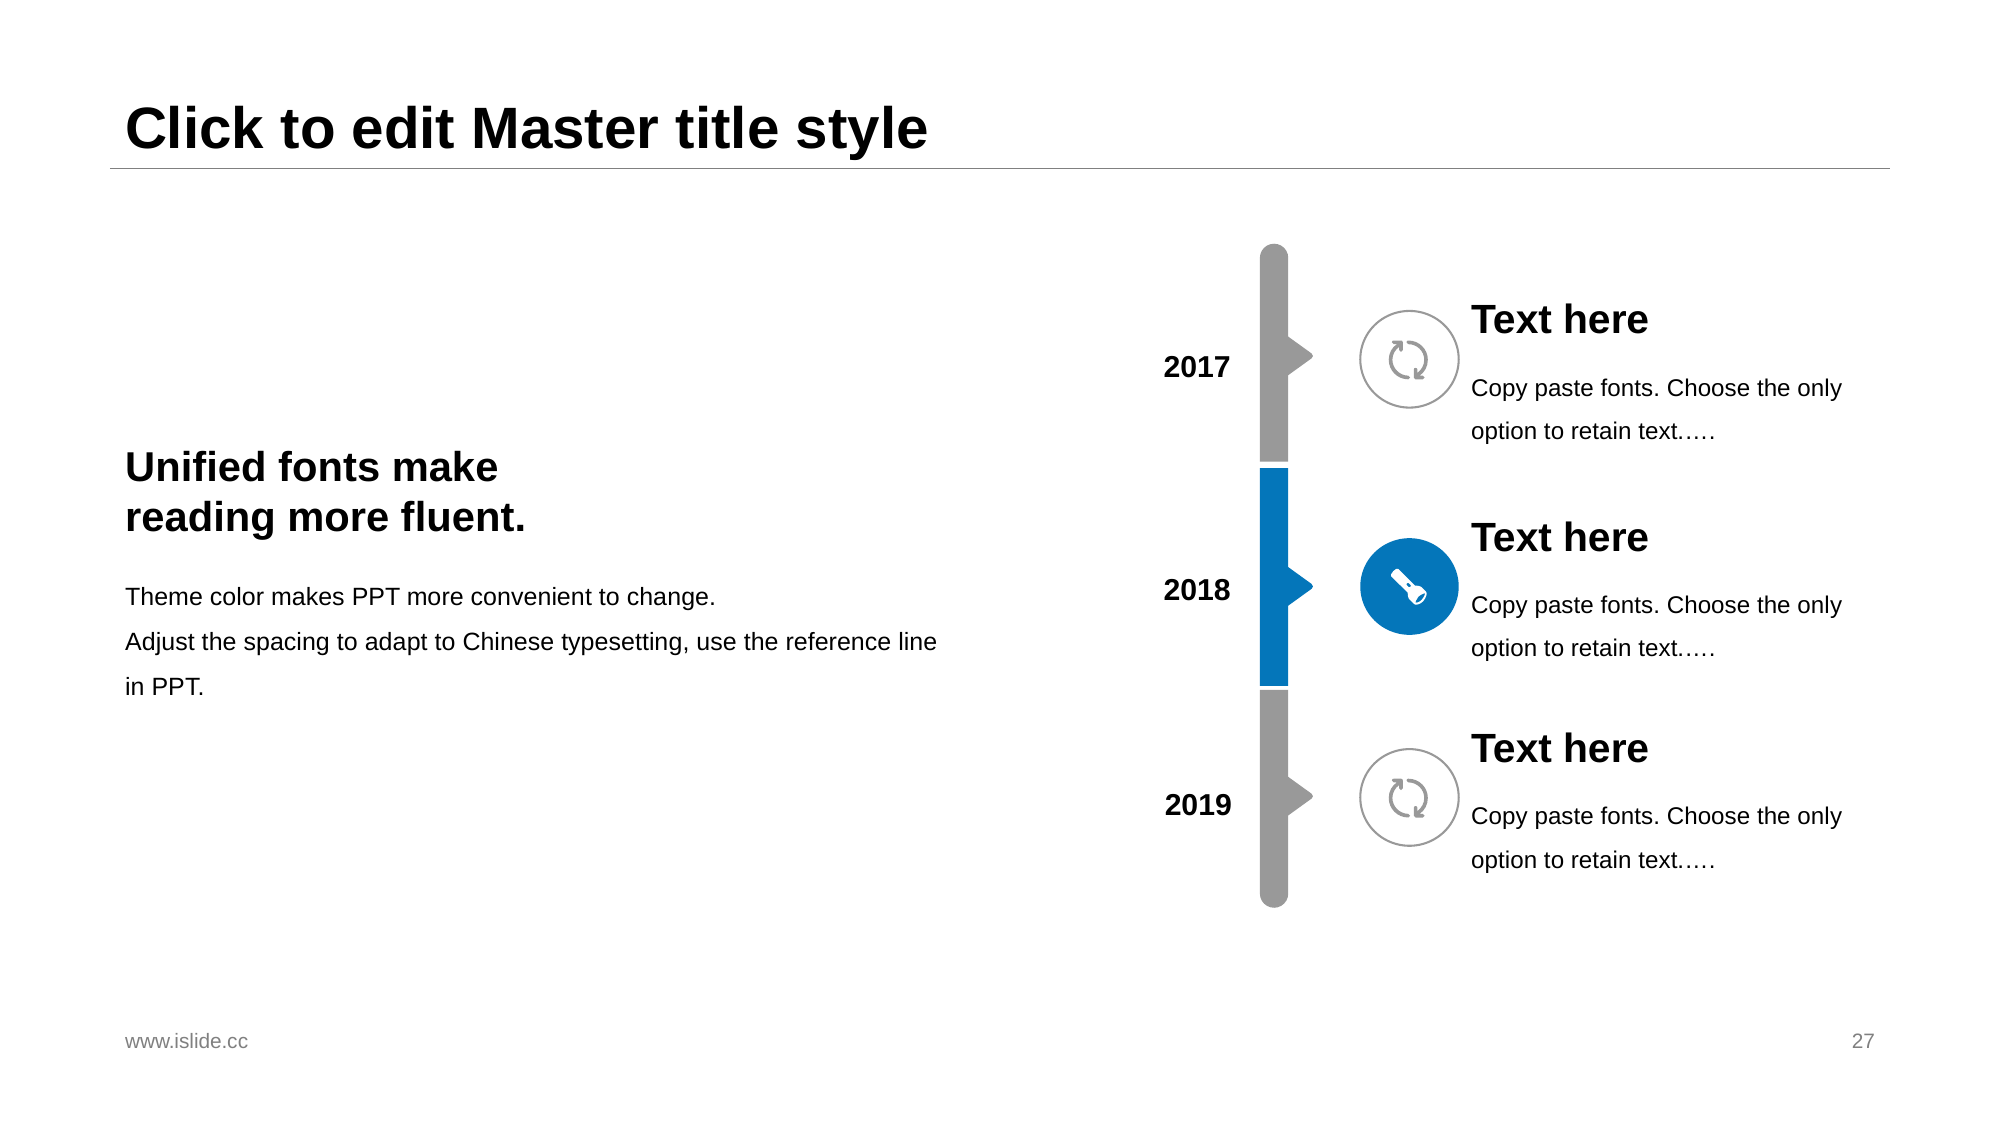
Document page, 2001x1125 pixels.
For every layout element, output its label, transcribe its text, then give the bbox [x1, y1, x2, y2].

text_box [110, 243, 1890, 908]
title Click to edit Master title style [109, 0, 1890, 169]
footer www.islide.cc [109, 1023, 790, 1058]
slide_number 27 [1412, 1023, 1890, 1058]
